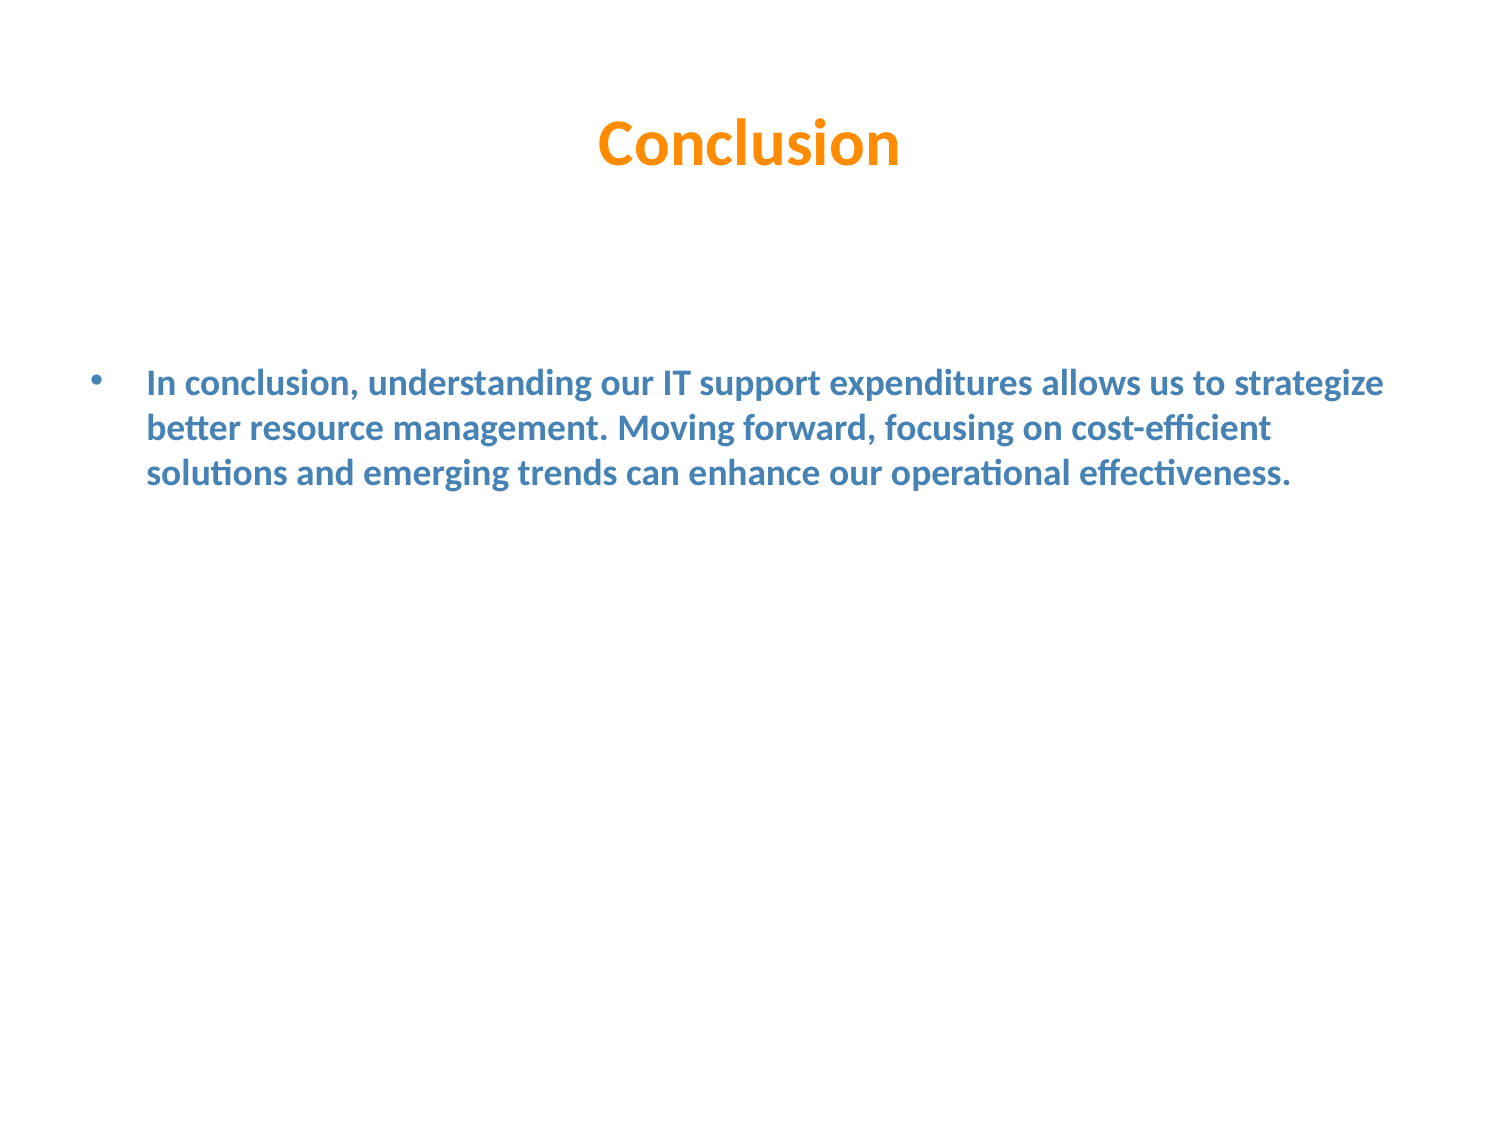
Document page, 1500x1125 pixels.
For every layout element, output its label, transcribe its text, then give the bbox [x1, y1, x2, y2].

title Conclusion [75, 45, 1425, 233]
list In conclusion, understanding our IT support expenditures allows us to strategize better resource management. Moving forward, focusing on cost-efficient solutions and emerging trends can enhance our operational effectiveness. [75, 262, 1425, 1005]
